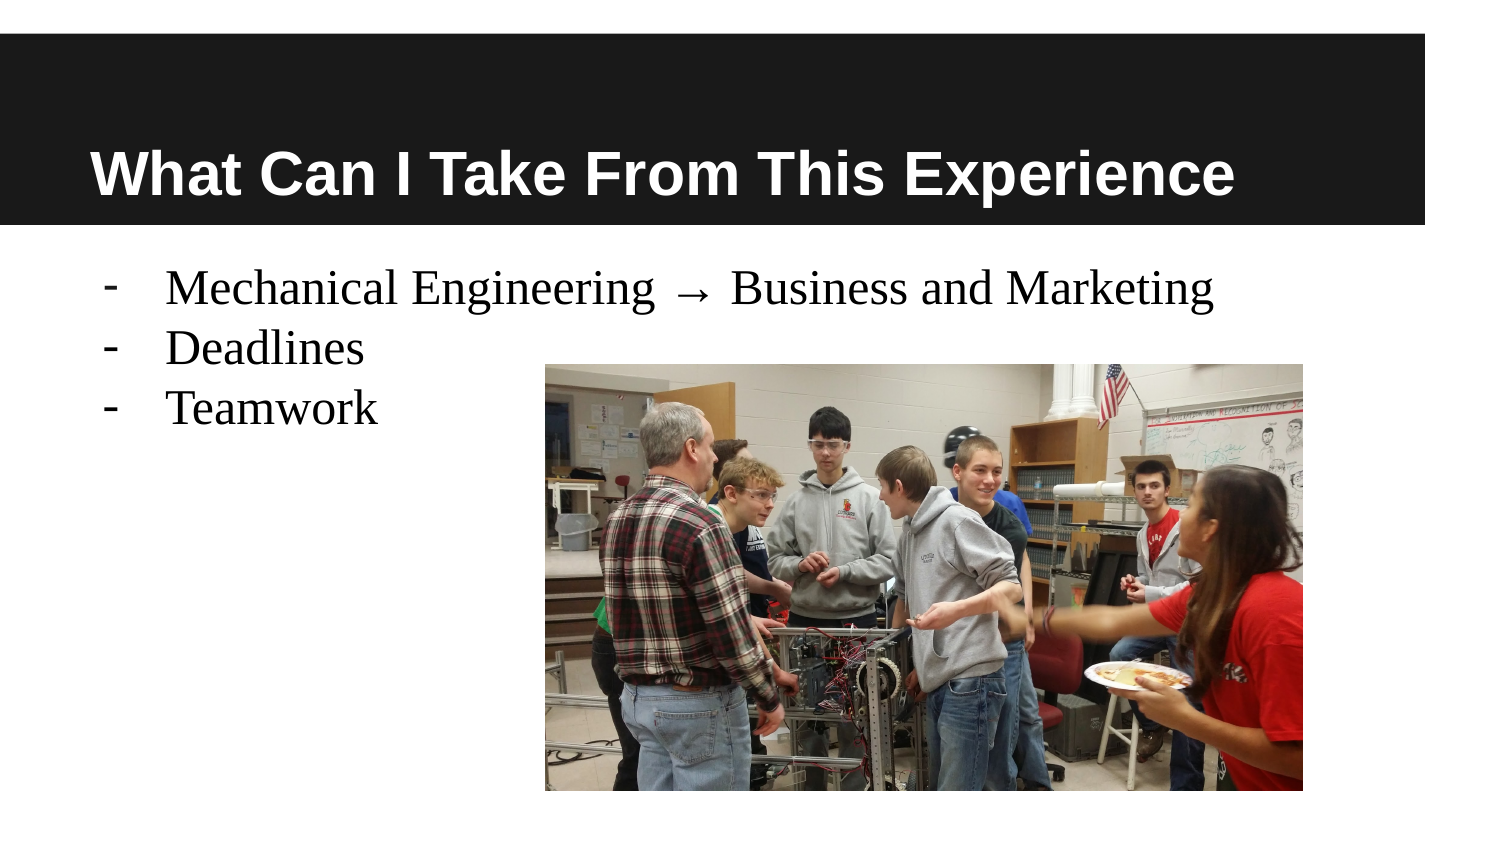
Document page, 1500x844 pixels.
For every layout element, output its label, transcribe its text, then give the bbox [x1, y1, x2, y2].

picture [545, 364, 1303, 792]
title What Can I Take From This Experience [75, 35, 1425, 223]
list Mechanical Engineering → Business and Marketing Deadlines Teamwork [75, 239, 1425, 808]
